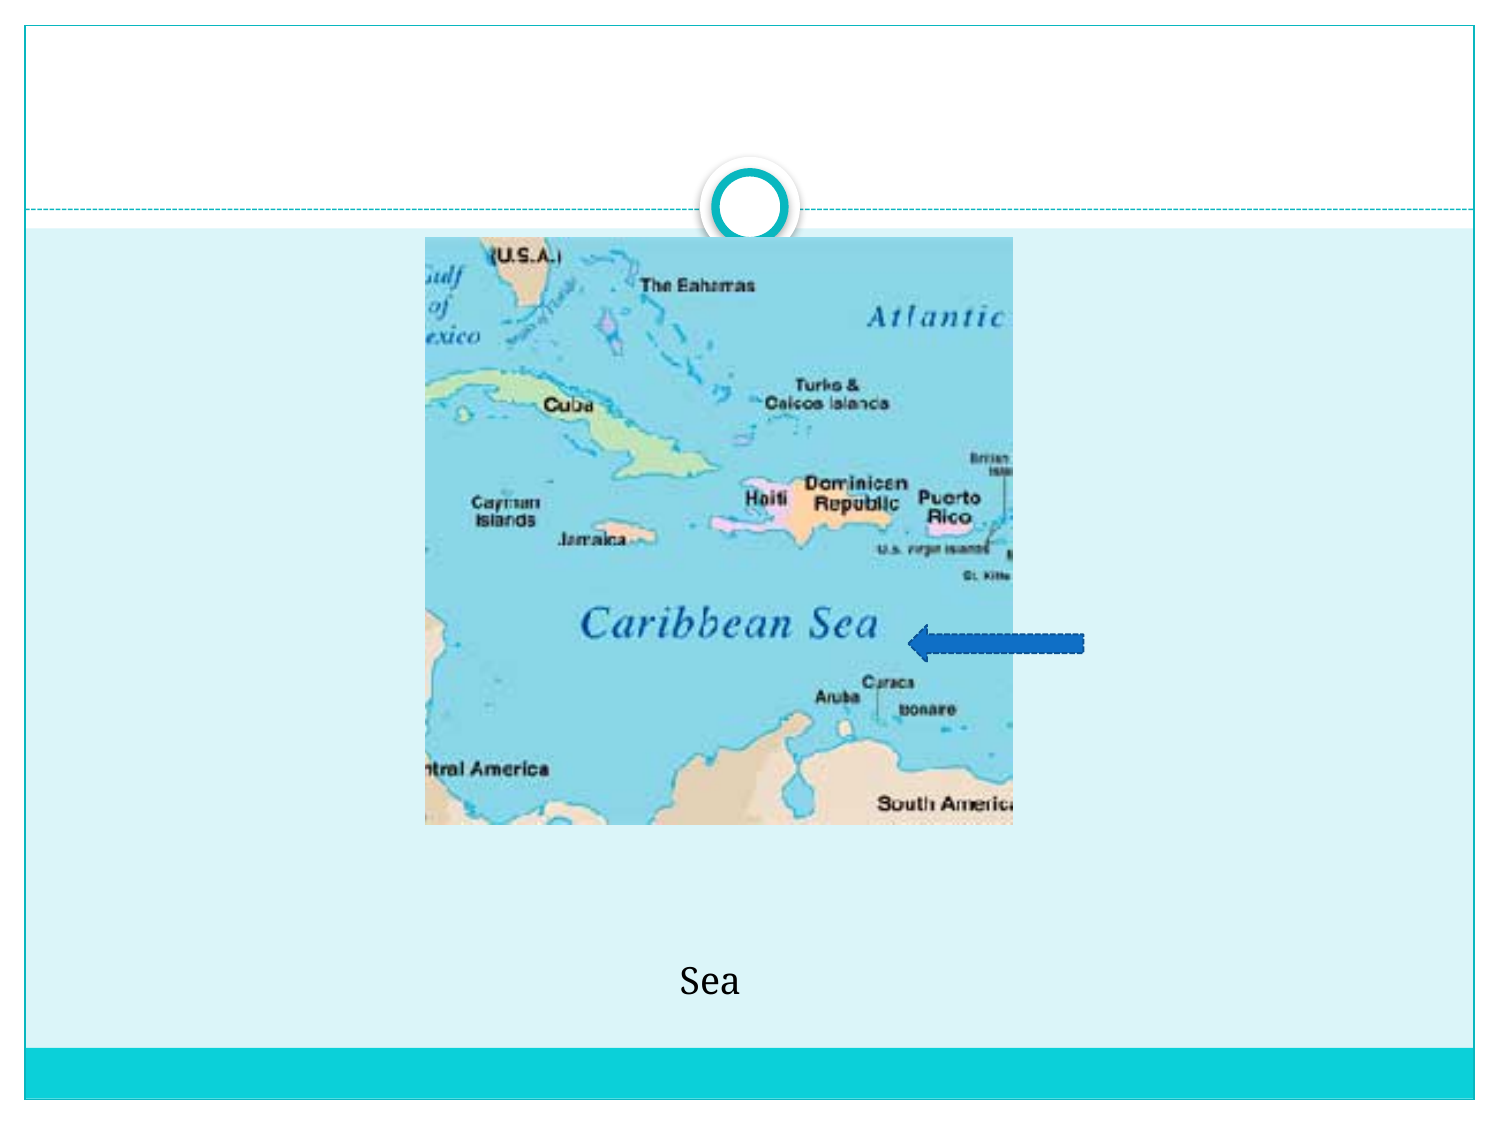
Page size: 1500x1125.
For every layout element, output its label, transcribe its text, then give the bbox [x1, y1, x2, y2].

text_box Sea [337, 949, 1084, 1010]
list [424, 237, 1013, 826]
text_box [1018, 633, 1085, 655]
